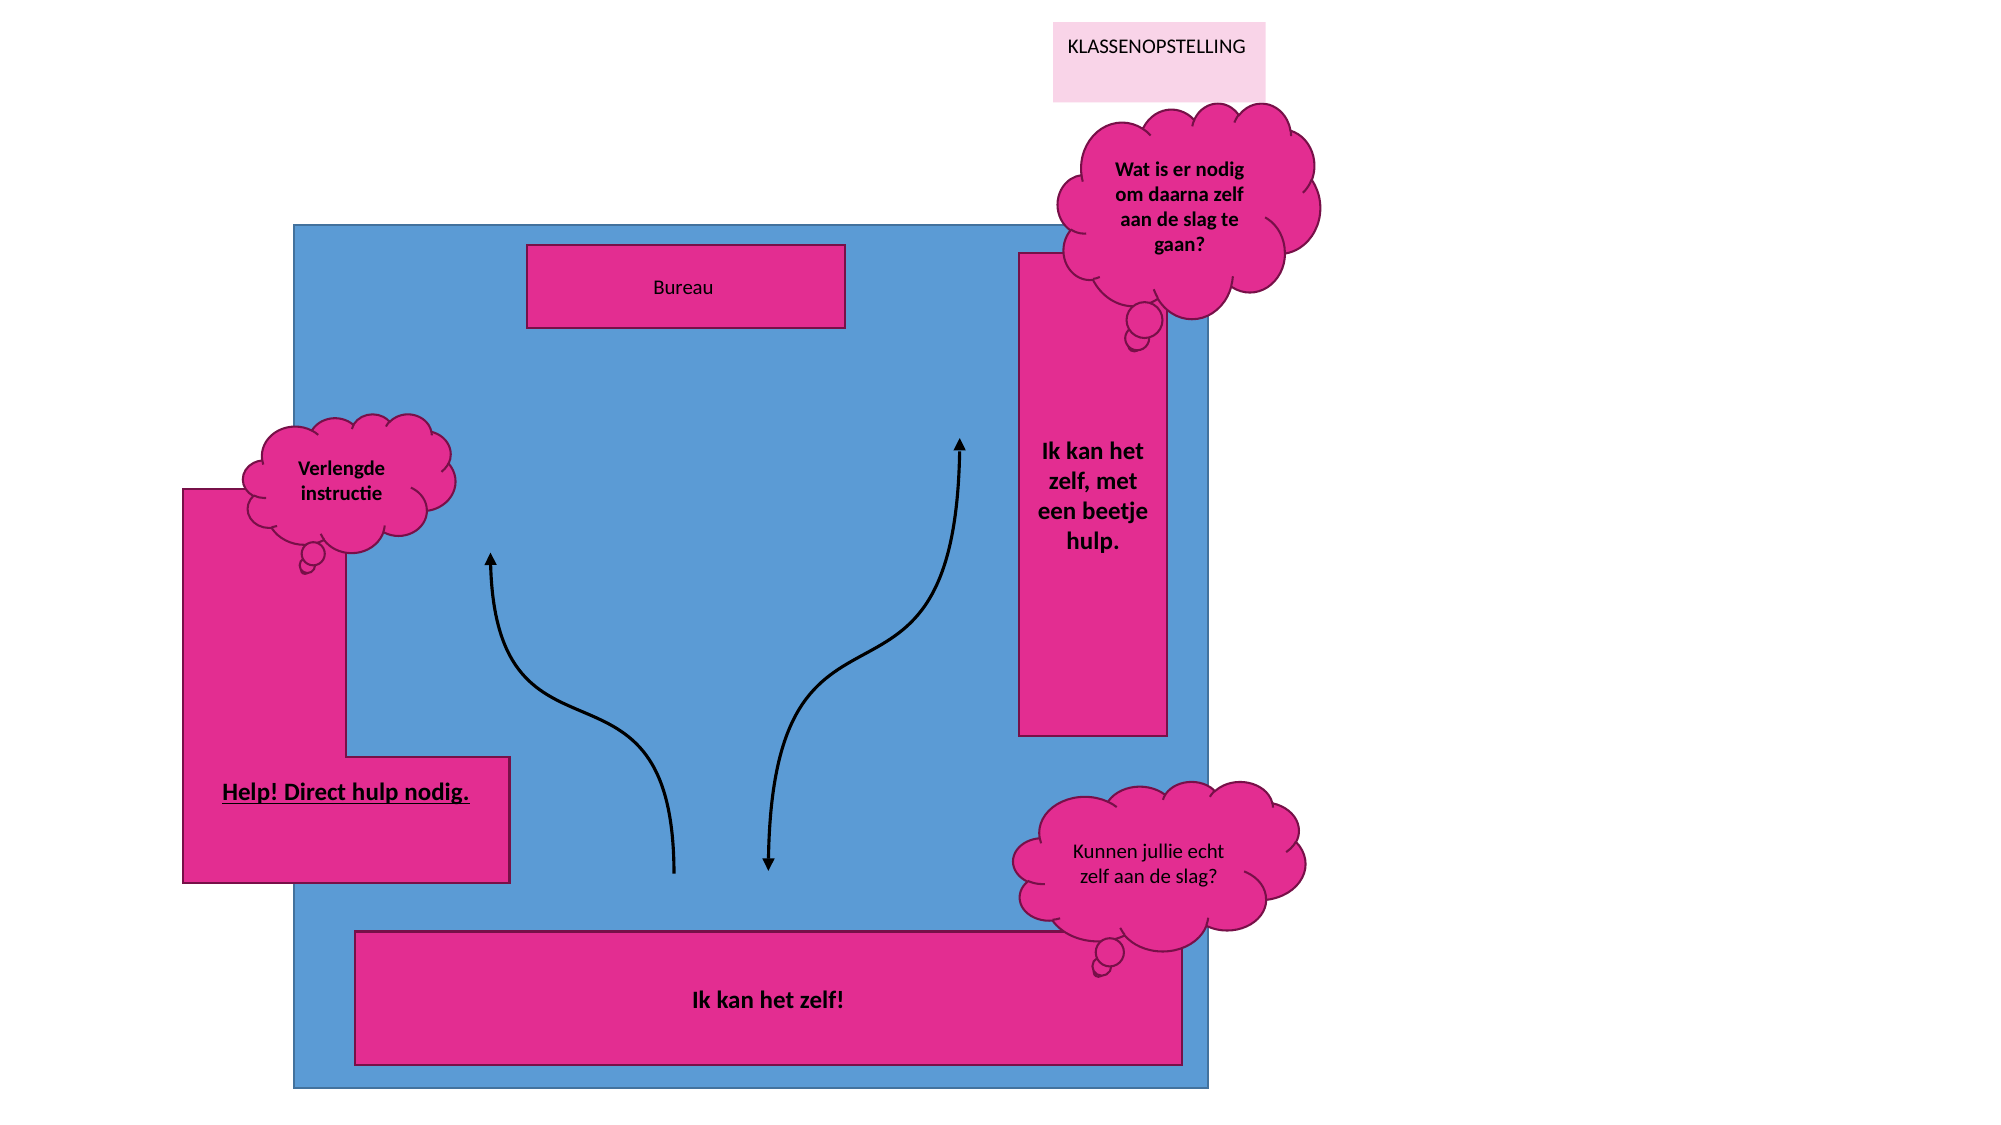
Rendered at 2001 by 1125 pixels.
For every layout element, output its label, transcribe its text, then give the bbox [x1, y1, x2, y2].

text_box [293, 224, 1209, 1089]
text_box Ik kan het zelf! [354, 931, 1182, 1066]
text_box Kunnen jullie echt zelf aan de slag? [1012, 781, 1306, 977]
text_box KLASSENOPSTELLING [1053, 22, 1266, 99]
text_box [490, 552, 674, 874]
text_box Help! Direct hulp nodig. [182, 489, 510, 883]
text_box Ik kan het zelf, met een beetje hulp. [1018, 253, 1168, 737]
text_box Verlengde instructie [242, 414, 456, 574]
text_box Wat is er nodig om daarna zelf aan de slag te gaan? [1057, 175, 1321, 352]
text_box [159, 99, 2000, 175]
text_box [768, 438, 960, 871]
text_box Bureau [526, 245, 846, 328]
